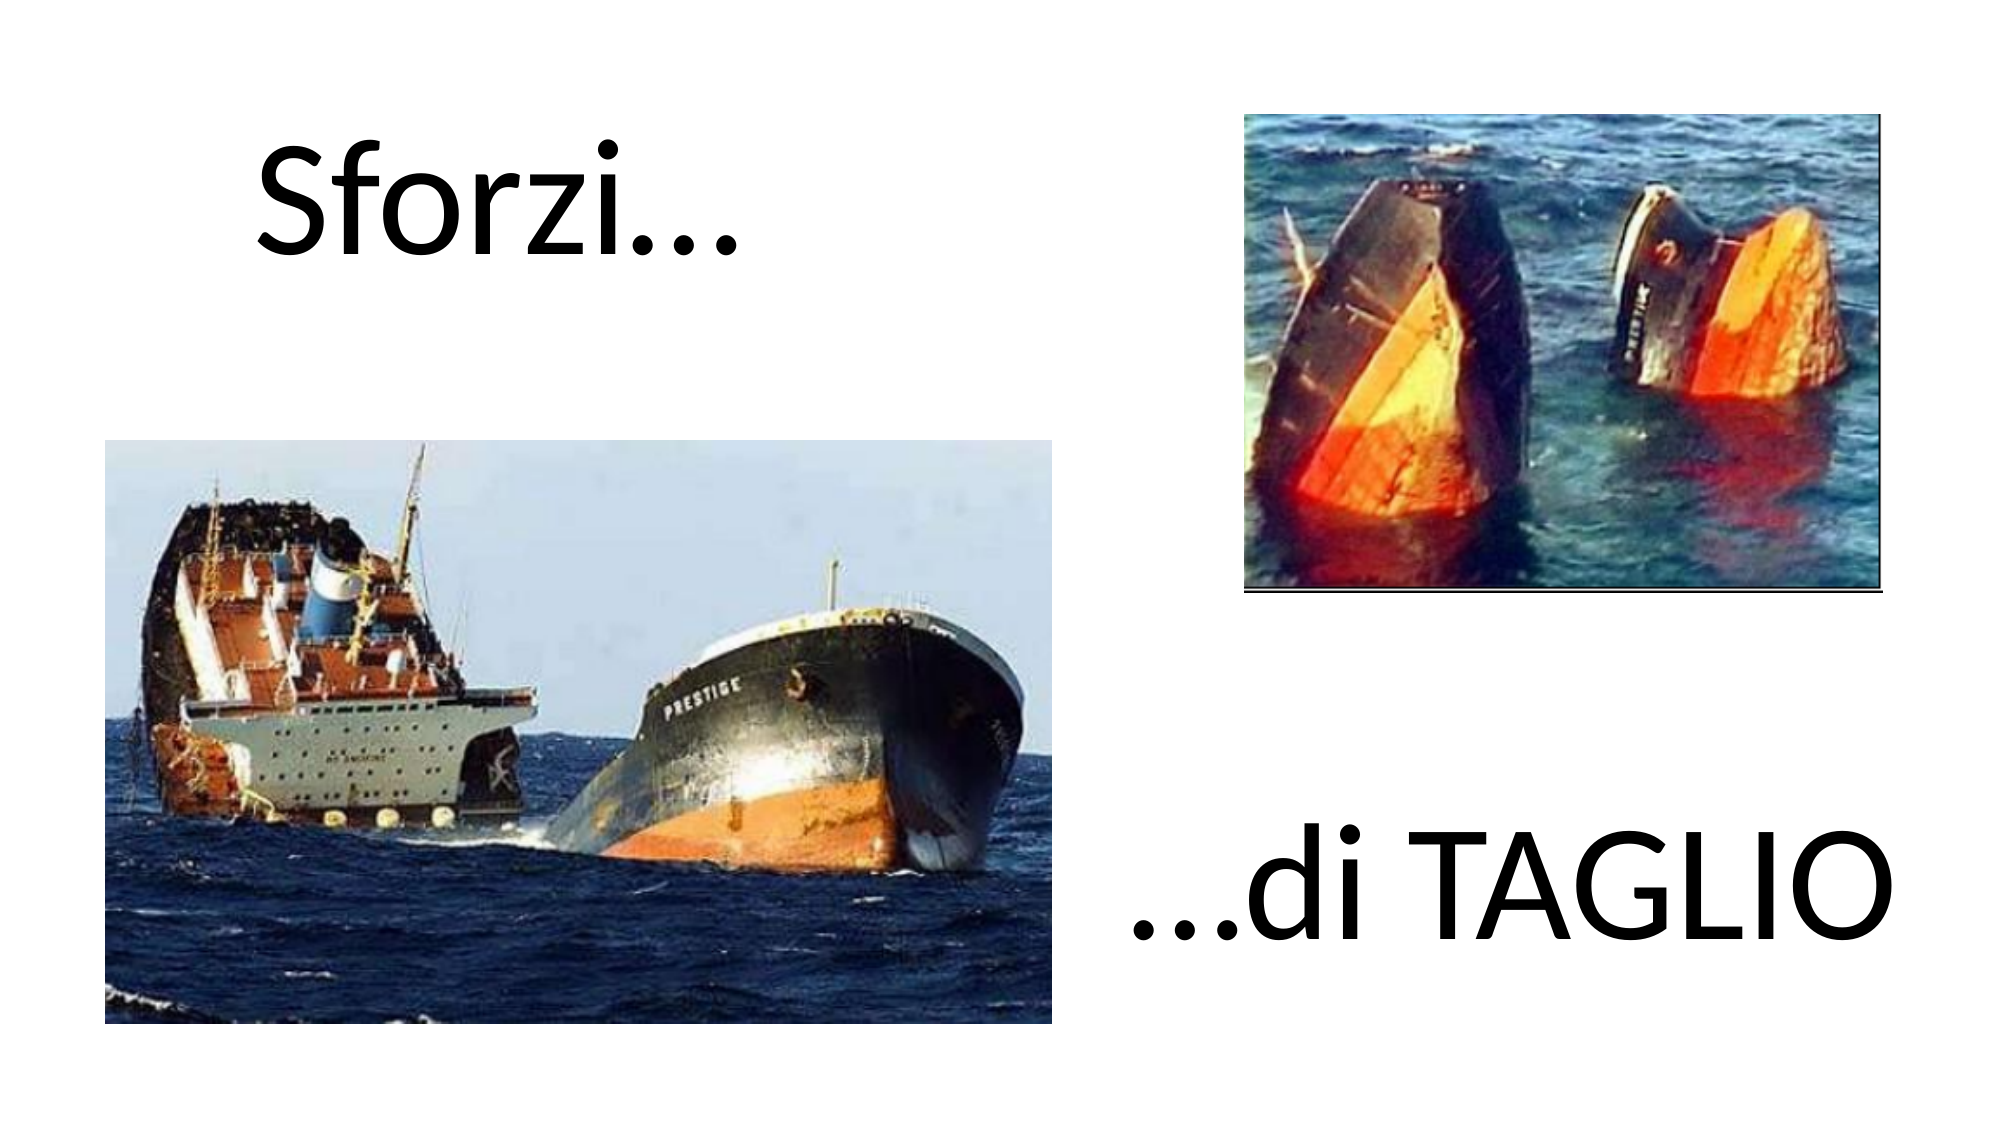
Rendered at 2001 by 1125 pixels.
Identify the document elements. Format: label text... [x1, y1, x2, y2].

picture [105, 440, 1052, 1024]
text_box Sforzi… [238, 80, 759, 296]
picture [1244, 114, 1883, 593]
text_box …di TAGLIO [1113, 766, 1914, 981]
